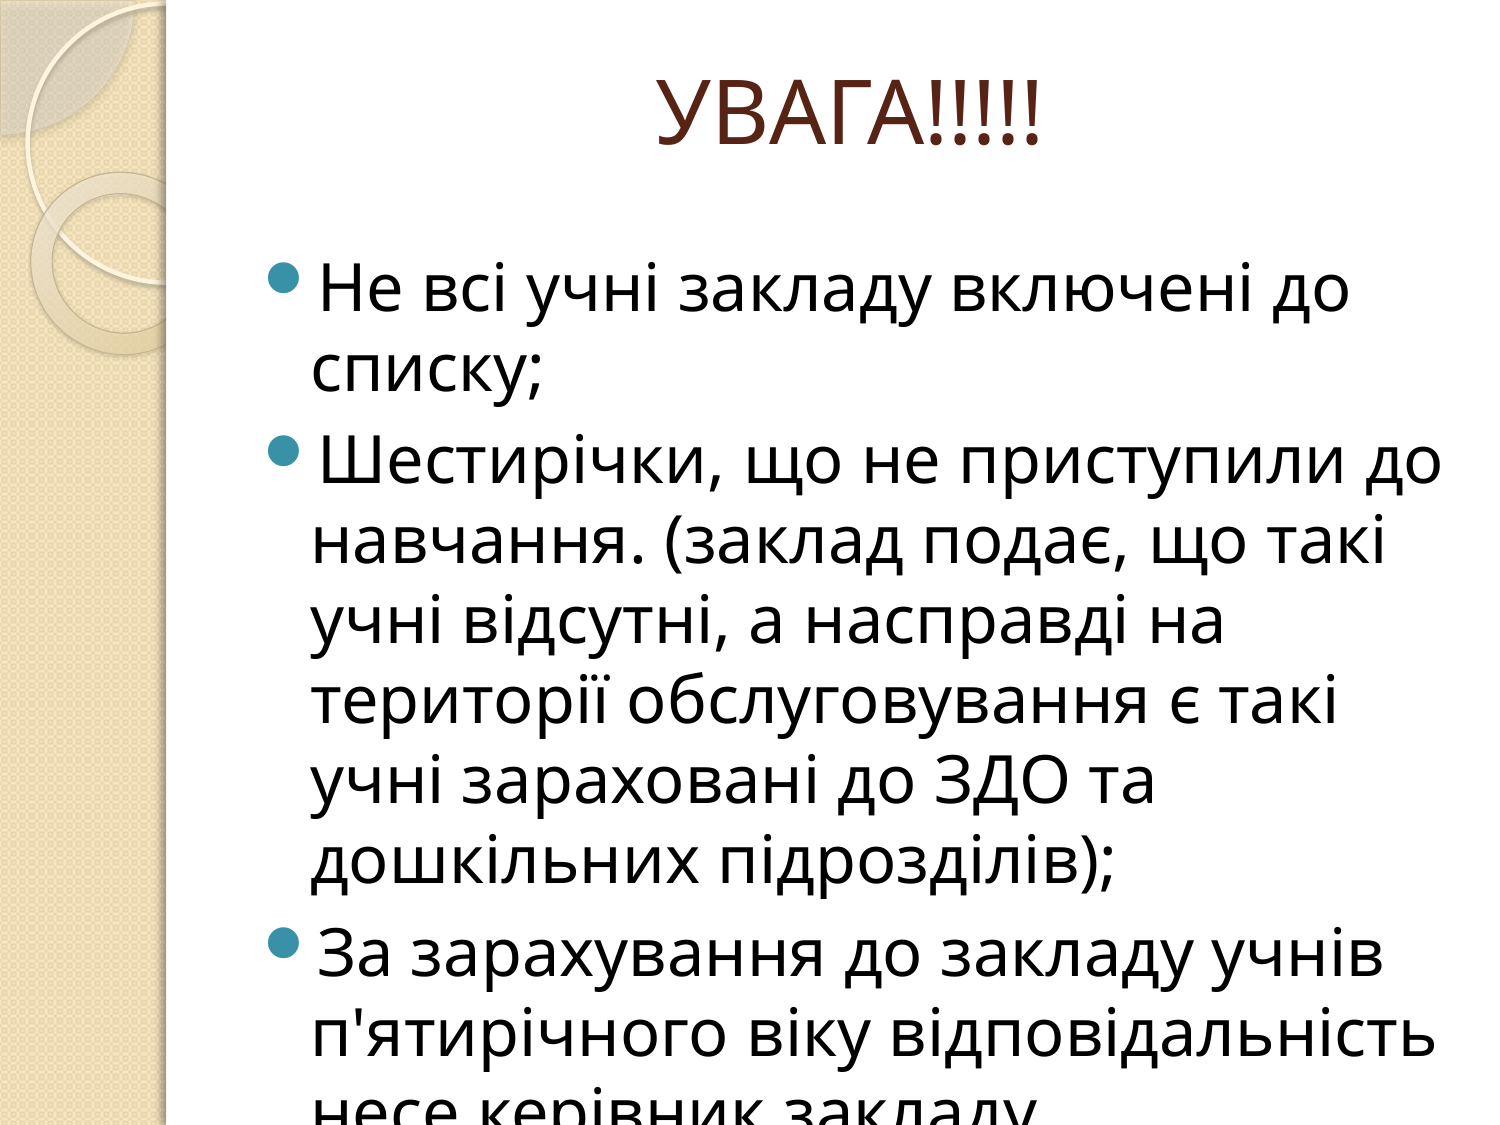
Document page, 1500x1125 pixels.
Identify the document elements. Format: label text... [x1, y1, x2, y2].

title УВАГА!!!!! [235, 45, 1466, 173]
list Не всі учні закладу включені до списку; Шестирічки, що не приступили до навчання. (заклад подає, що такі учні відсутні, а насправді на території обслуговування є такі учні зараховані до ЗДО та дошкільних підрозділів); За зарахування до закладу учнів п'ятирічного віку відповідальність несе керівник закладу. [235, 237, 1466, 1025]
